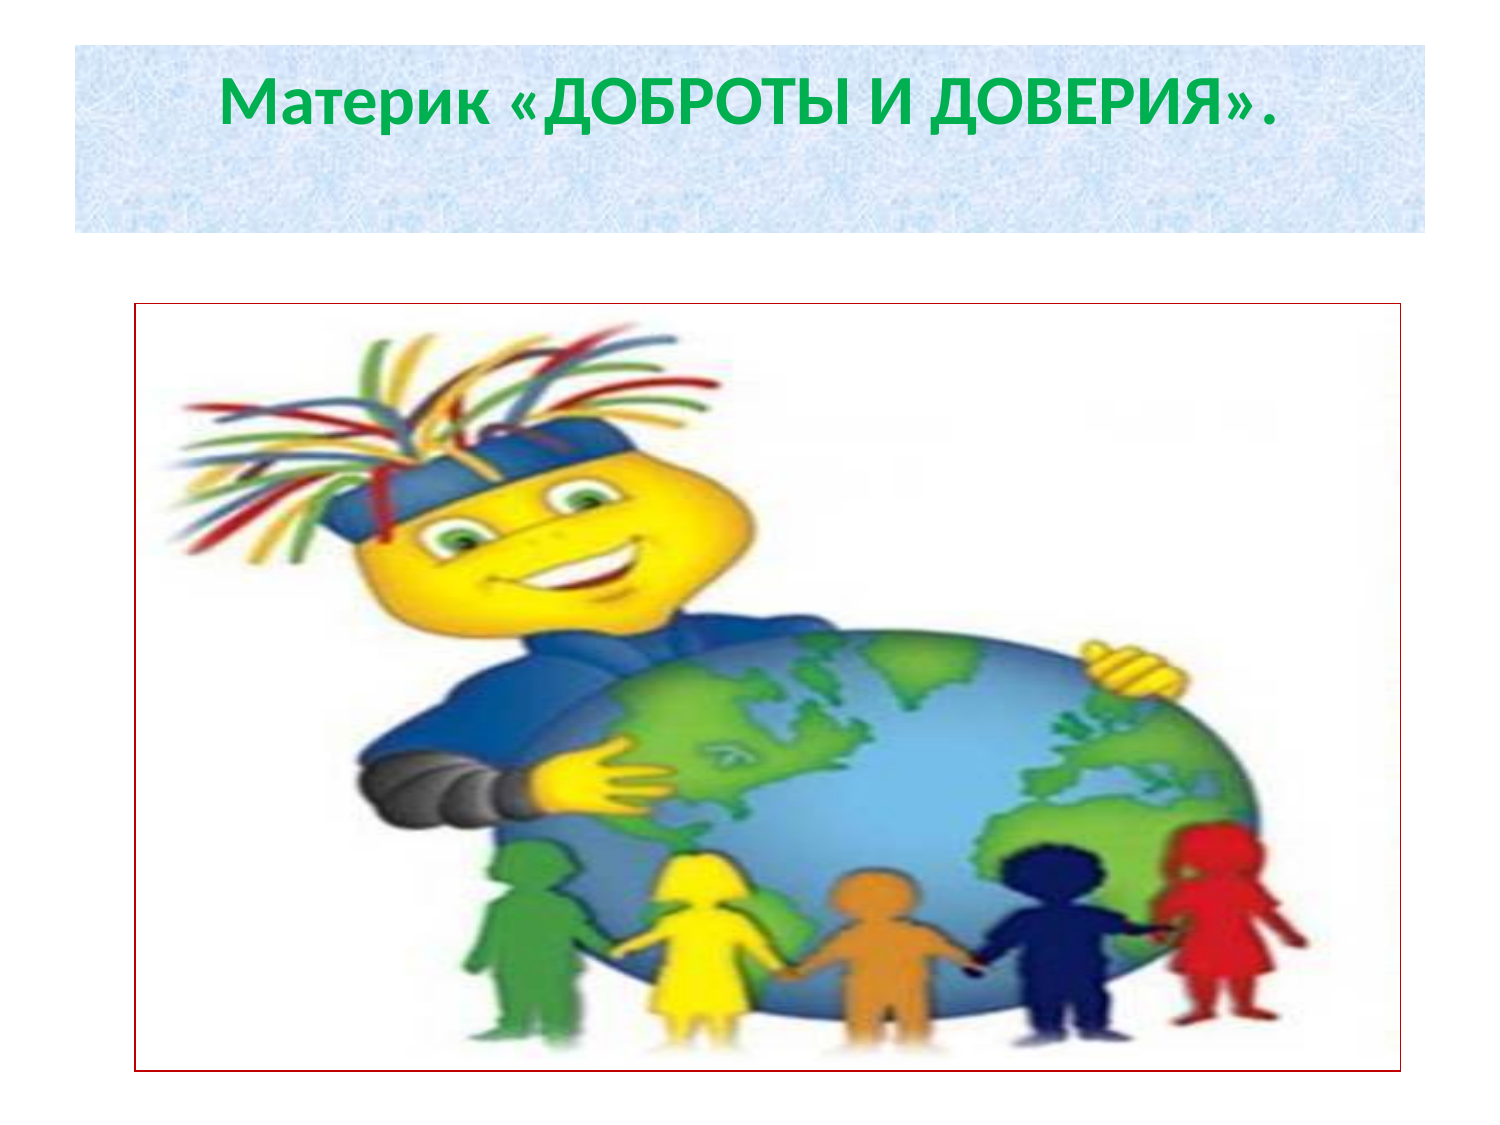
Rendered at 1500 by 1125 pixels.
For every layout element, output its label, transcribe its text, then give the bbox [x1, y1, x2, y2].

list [135, 304, 1400, 1071]
title Материк «ДОБРОТЫ И ДОВЕРИЯ». [75, 45, 1425, 233]
